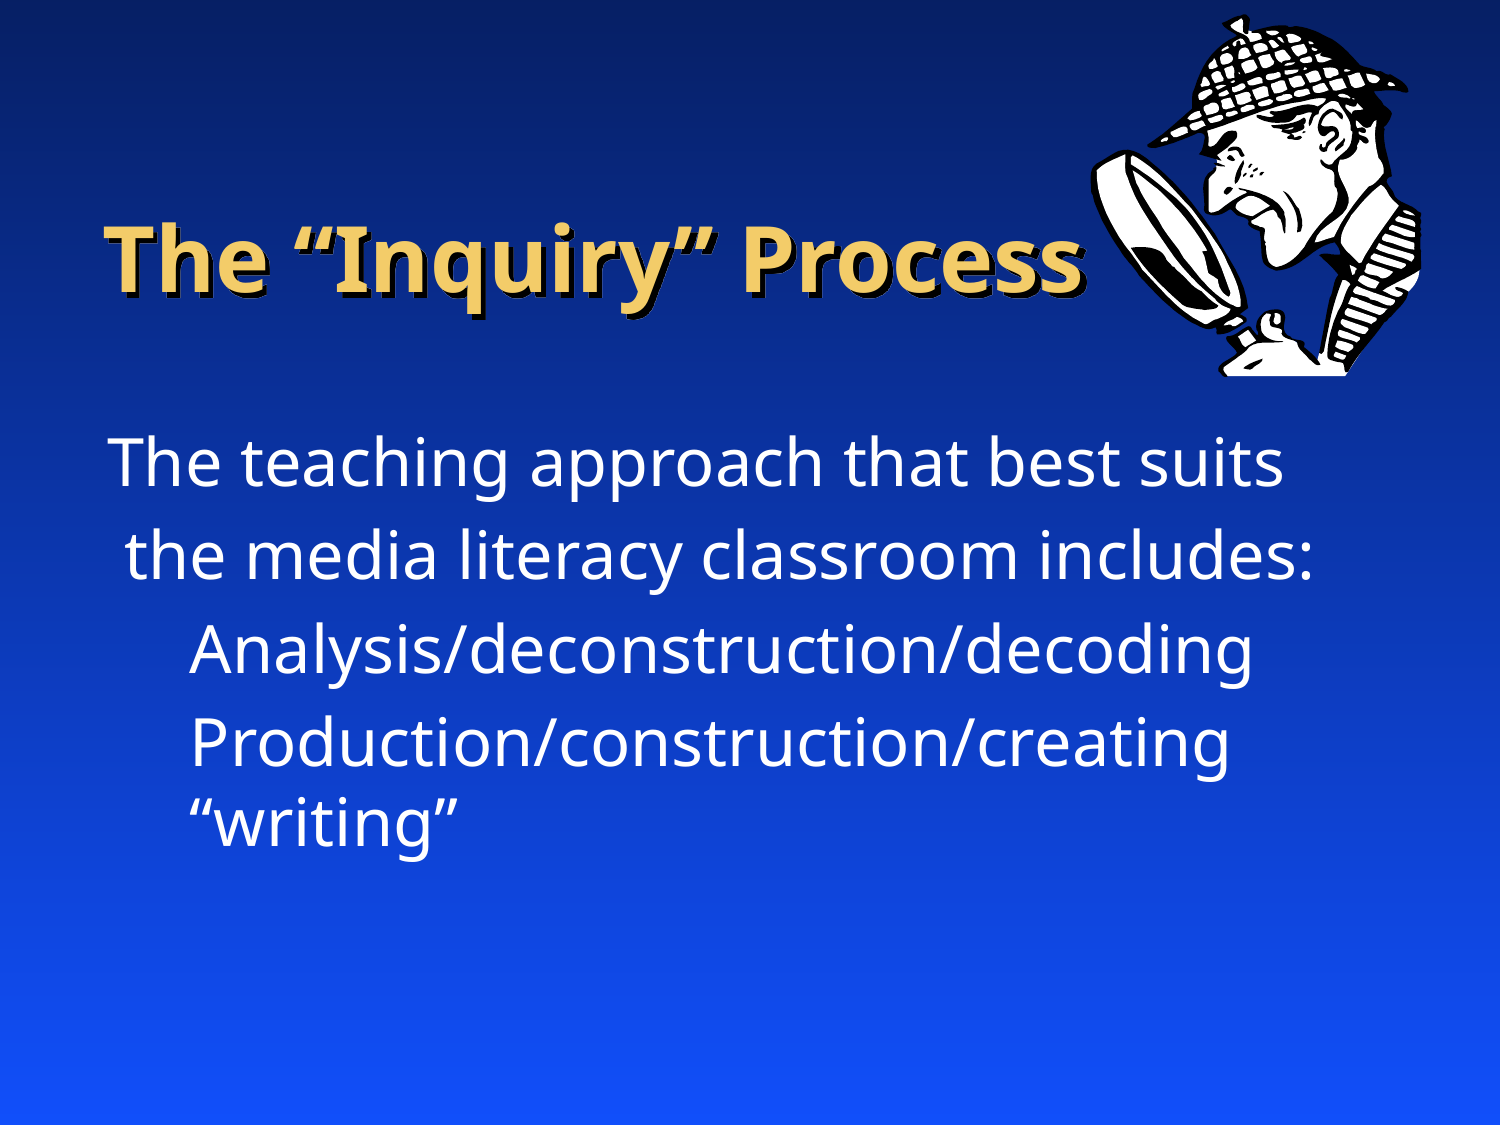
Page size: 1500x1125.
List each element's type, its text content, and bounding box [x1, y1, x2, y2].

list The teaching approach that best suits the media literacy classroom includes: Analysis/deconstruction/decoding Production/construction/creating “writing” [74, 411, 1426, 1088]
picture [1087, 12, 1426, 379]
title The “Inquiry” Process [86, 161, 1082, 351]
